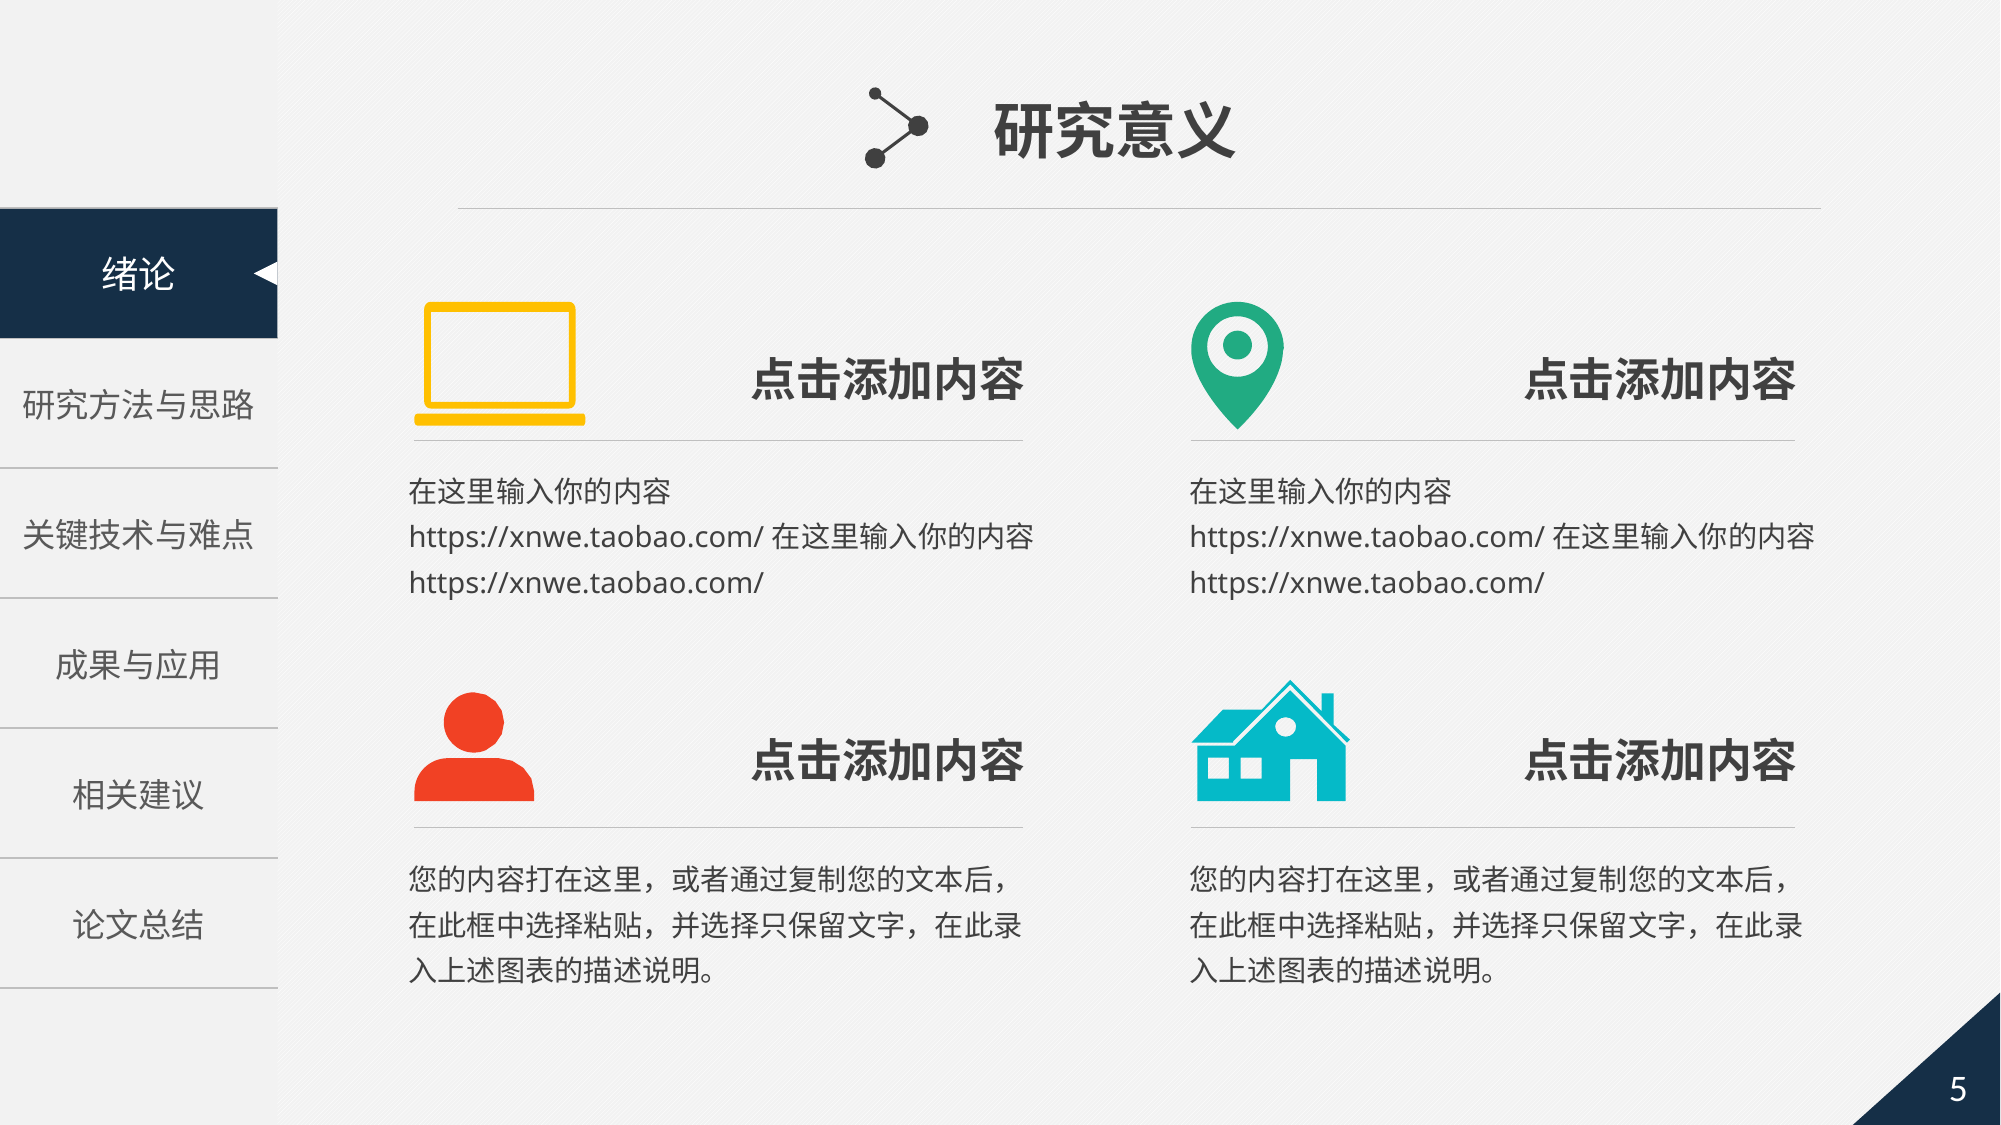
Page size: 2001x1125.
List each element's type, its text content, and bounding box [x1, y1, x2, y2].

text_box 点击添加内容 [735, 724, 1041, 795]
text_box [414, 758, 535, 802]
text_box 您的内容打在这里，或者通过复制您的文本后，在此框中选择粘贴，并选择只保留文字，在此录入上述图表的描述说明。 [1174, 843, 1841, 995]
text_box 研究意义 [979, 84, 1254, 173]
text_box 您的内容打在这里，或者通过复制您的文本后，在此框中选择粘贴，并选择只保留文字，在此录入上述图表的描述说明。 [393, 843, 1061, 995]
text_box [875, 93, 919, 159]
text_box [424, 301, 576, 409]
text_box [1191, 301, 1284, 430]
text_box 点击添加内容 [1508, 724, 1813, 795]
text_box 点击添加内容 [735, 343, 1041, 413]
text_box [414, 413, 586, 426]
text_box [443, 692, 505, 753]
text_box 点击添加内容 [1508, 343, 1813, 413]
text_box [1191, 679, 1351, 743]
text_box 在这里输入你的内容 https://xnwe.taobao.com/在这里输入你的内容 https://xnwe.taobao.com/ [393, 455, 1061, 607]
text_box [1197, 690, 1346, 802]
text_box 在这里输入你的内容 https://xnwe.taobao.com/在这里输入你的内容 https://xnwe.taobao.com/ [1174, 455, 1841, 607]
